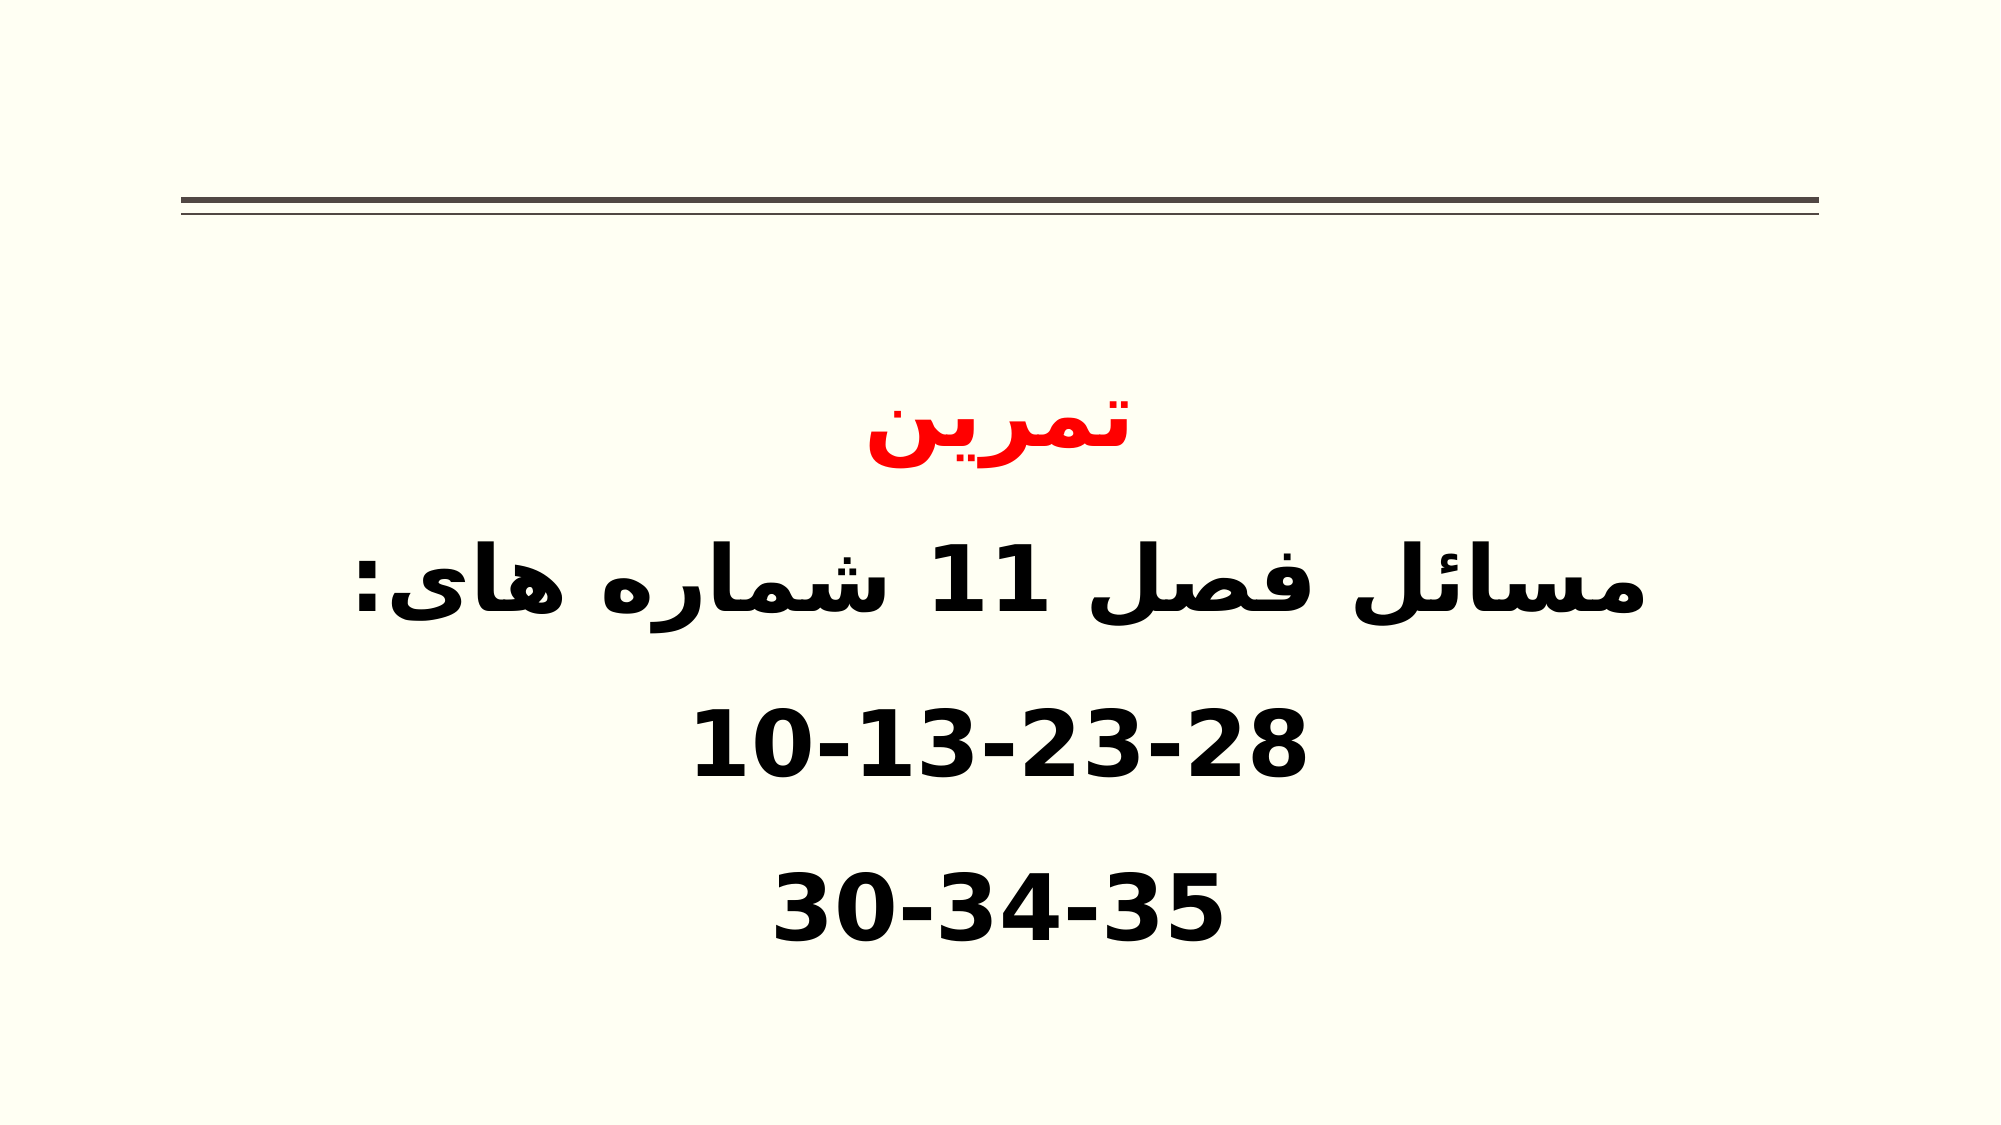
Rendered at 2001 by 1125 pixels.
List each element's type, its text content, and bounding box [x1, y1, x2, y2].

text_box تمرین مسائل فصل 11 شماره های: 10-13-23-28 30-34-35 [181, 292, 1819, 967]
